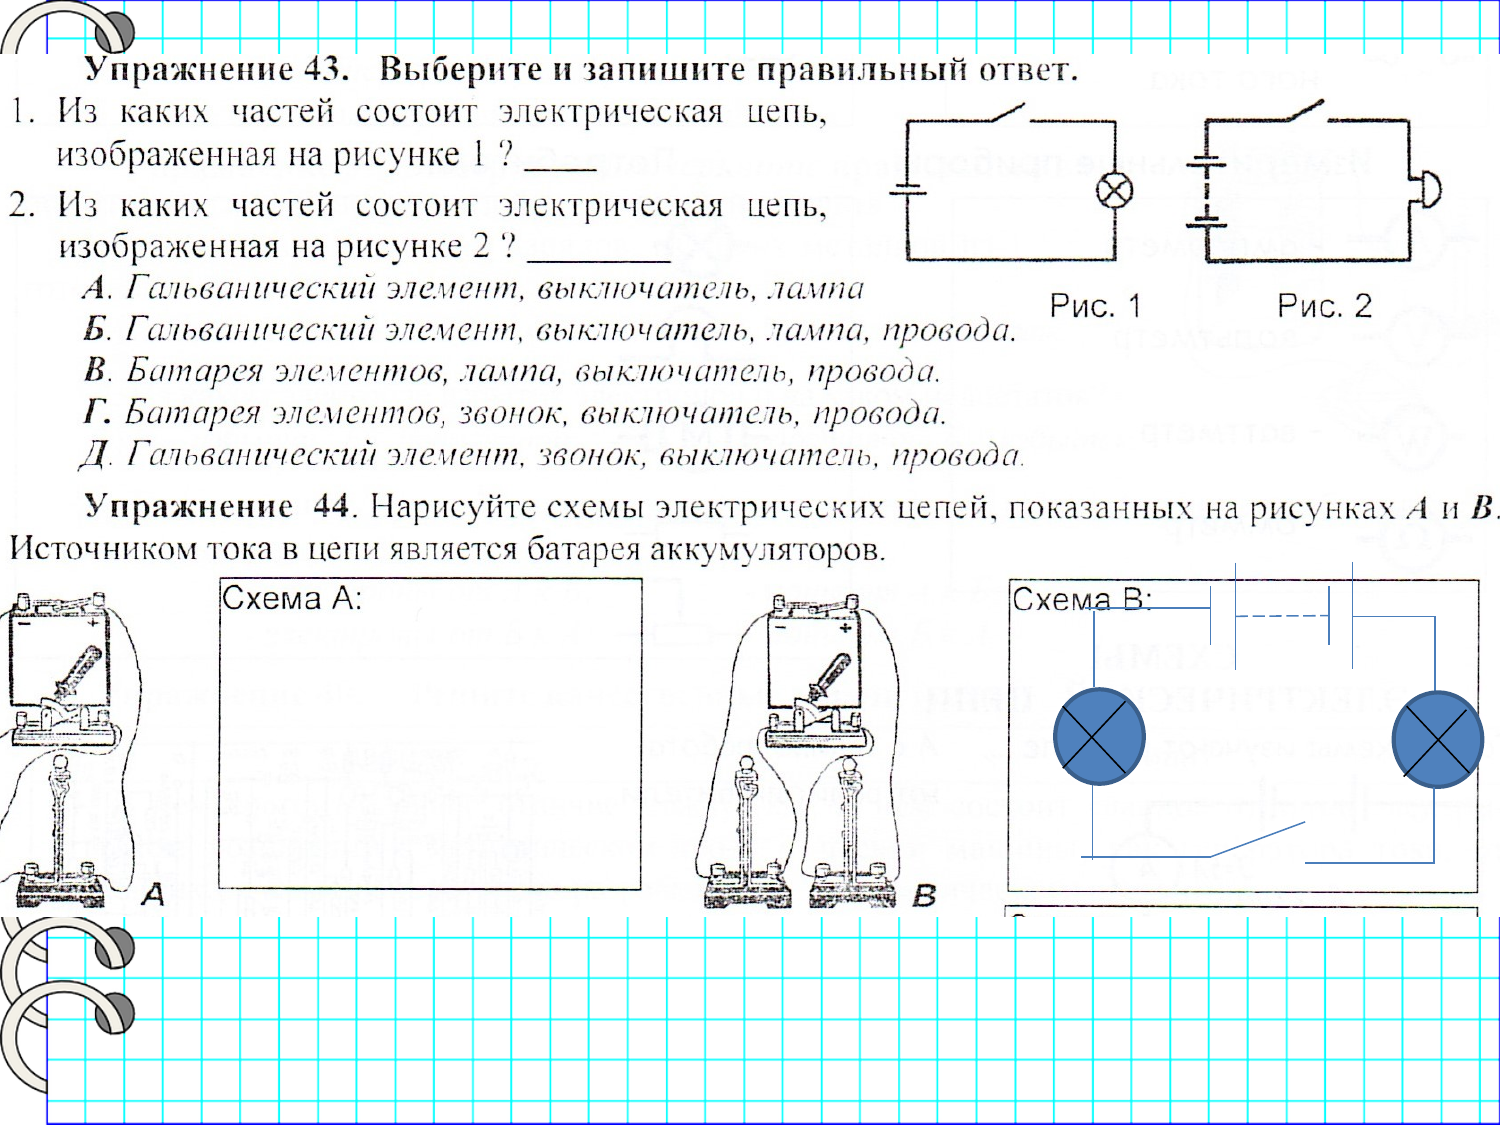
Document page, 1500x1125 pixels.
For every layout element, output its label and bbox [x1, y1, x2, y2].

list [0, 54, 1500, 918]
picture [0, 918, 1500, 1125]
picture [0, 0, 1500, 54]
text_box [1403, 709, 1467, 777]
text_box [1406, 706, 1470, 711]
text_box [1062, 701, 1126, 705]
text_box [1210, 821, 1306, 858]
text_box [1062, 706, 1126, 774]
